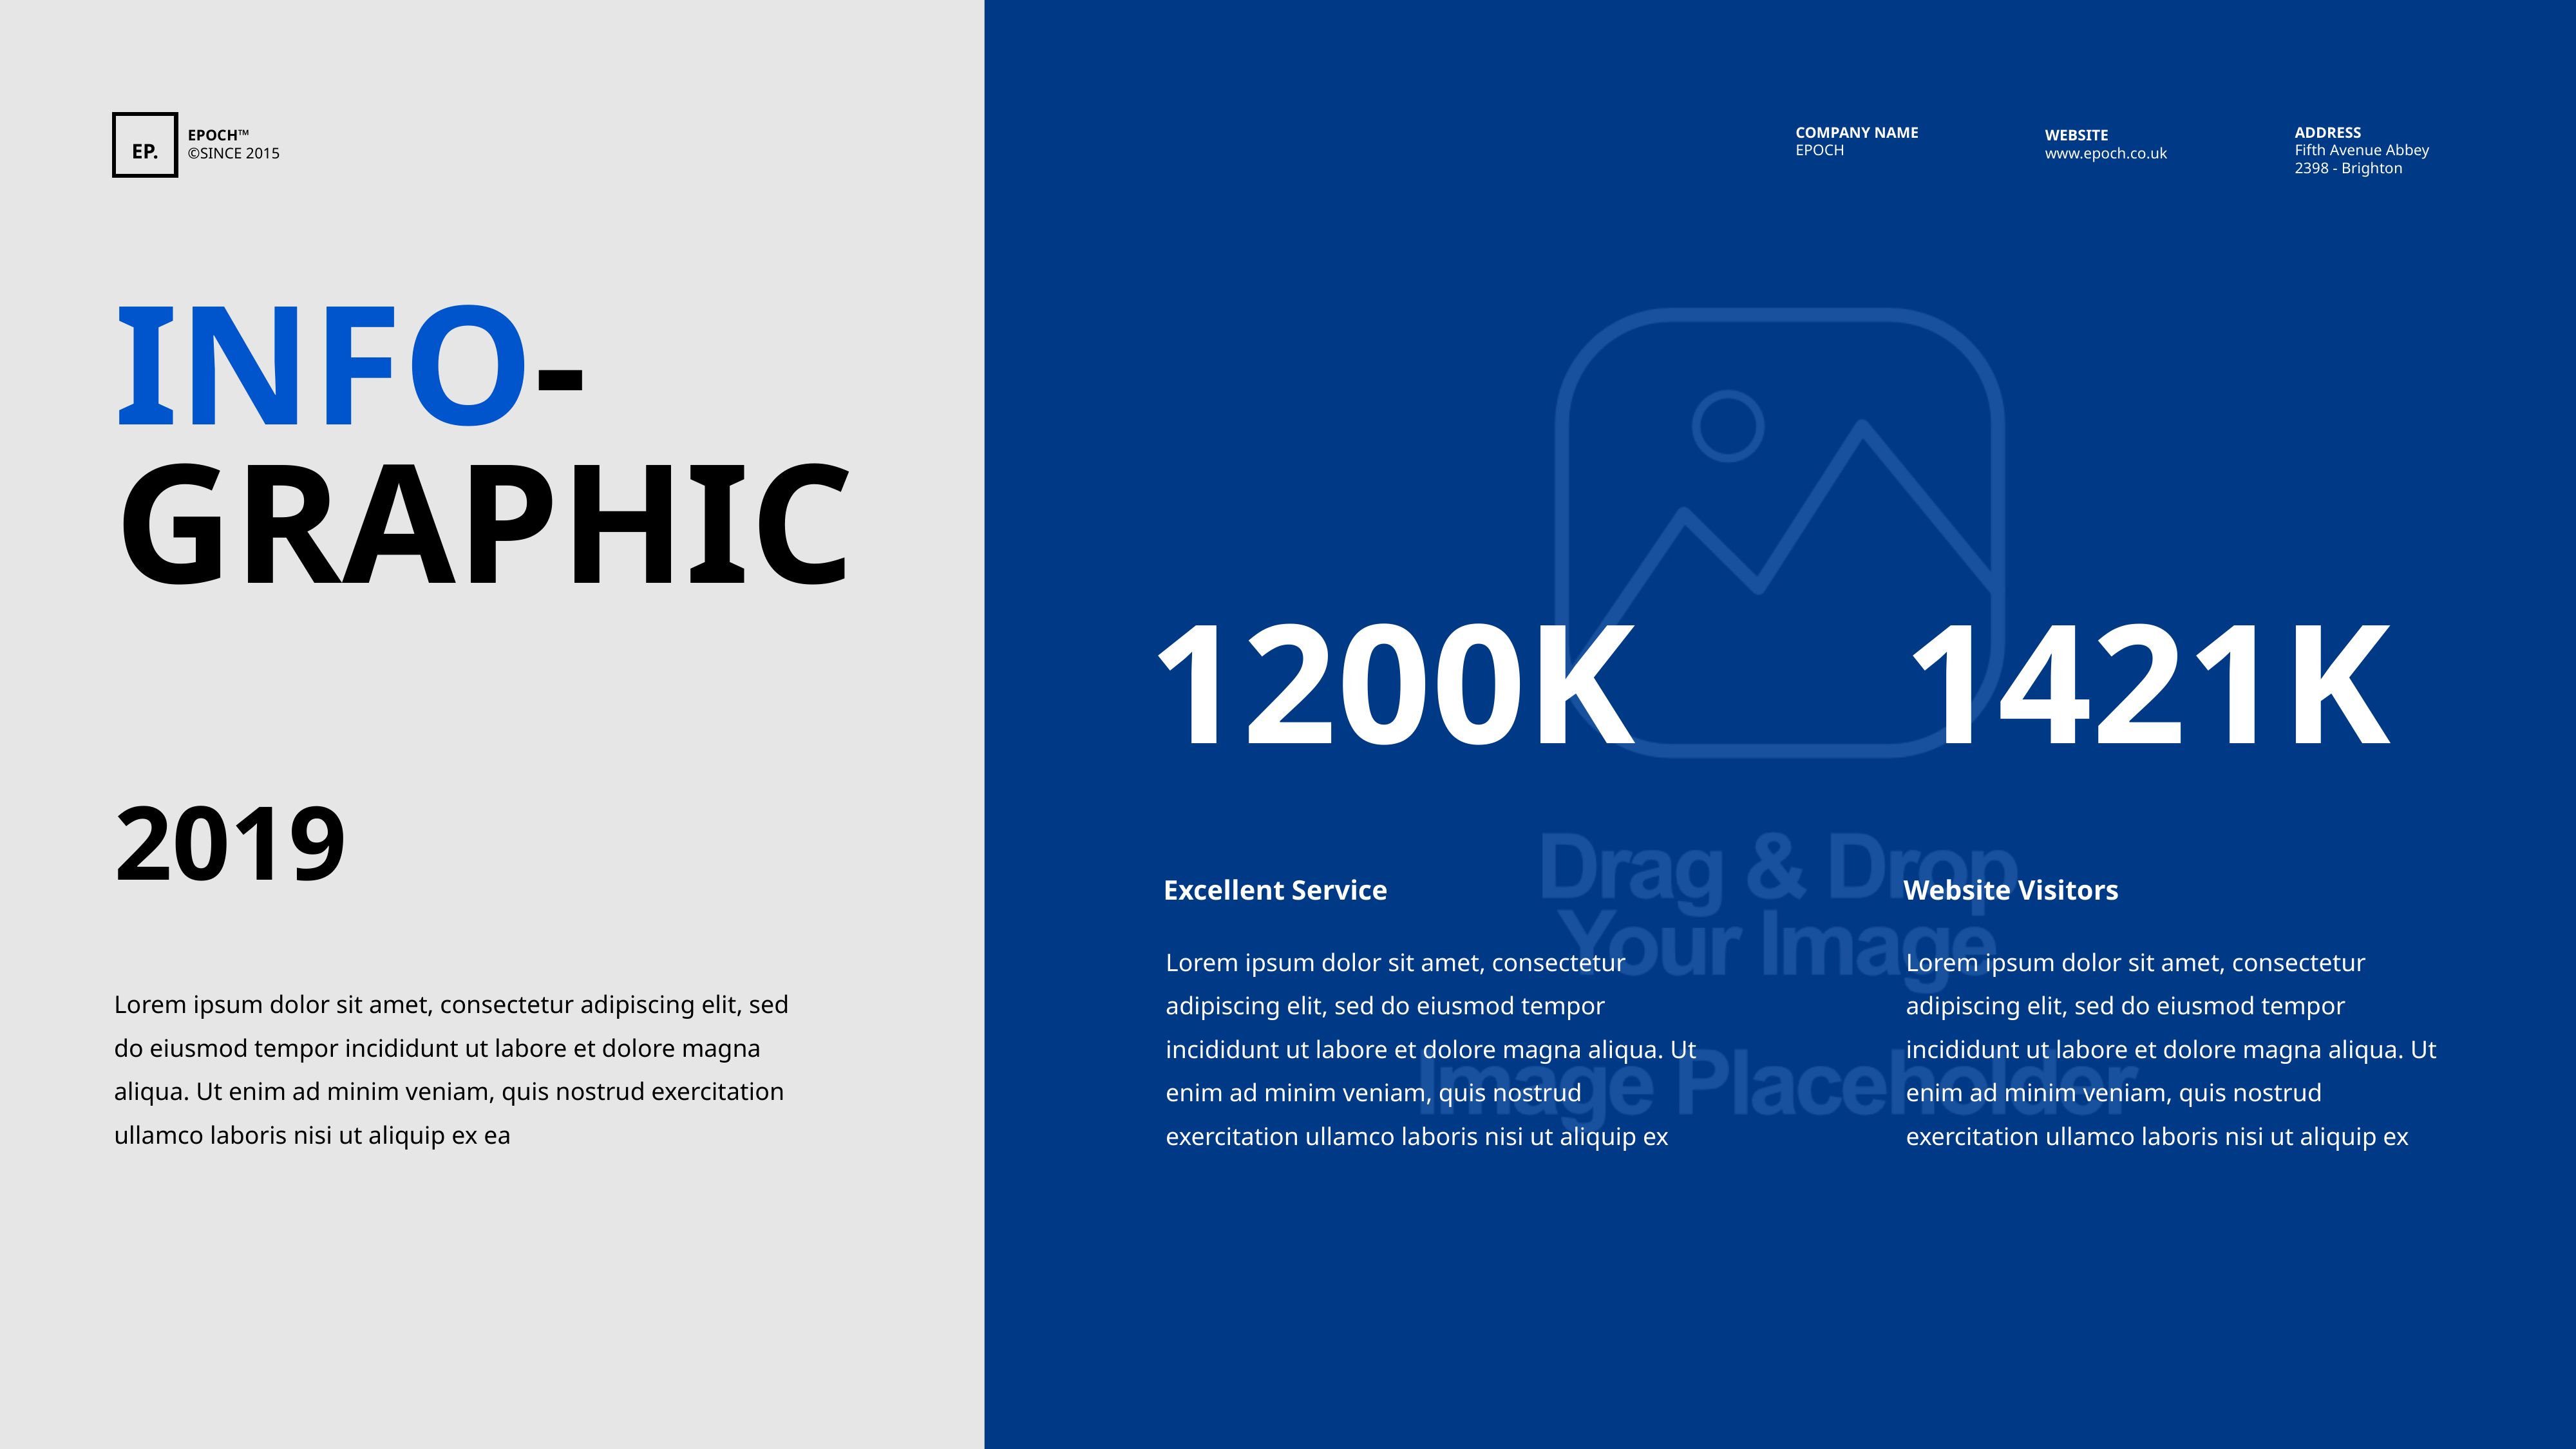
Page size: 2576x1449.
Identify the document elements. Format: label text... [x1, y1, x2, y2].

text_box 2019 [114, 802, 390, 935]
text_box Lorem ipsum dolor sit amet, consectetur adipiscing elit, sed do eiusmod tempor incididunt ut labore et dolore magna aliqua. Ut enim ad minim veniam, quis nostrud exercitation ullamco laboris nisi ut aliquip ex ea [114, 975, 797, 1130]
picture [984, 0, 2576, 1449]
text_box INFO- GRAPHIC [114, 298, 902, 685]
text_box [113, 113, 291, 176]
